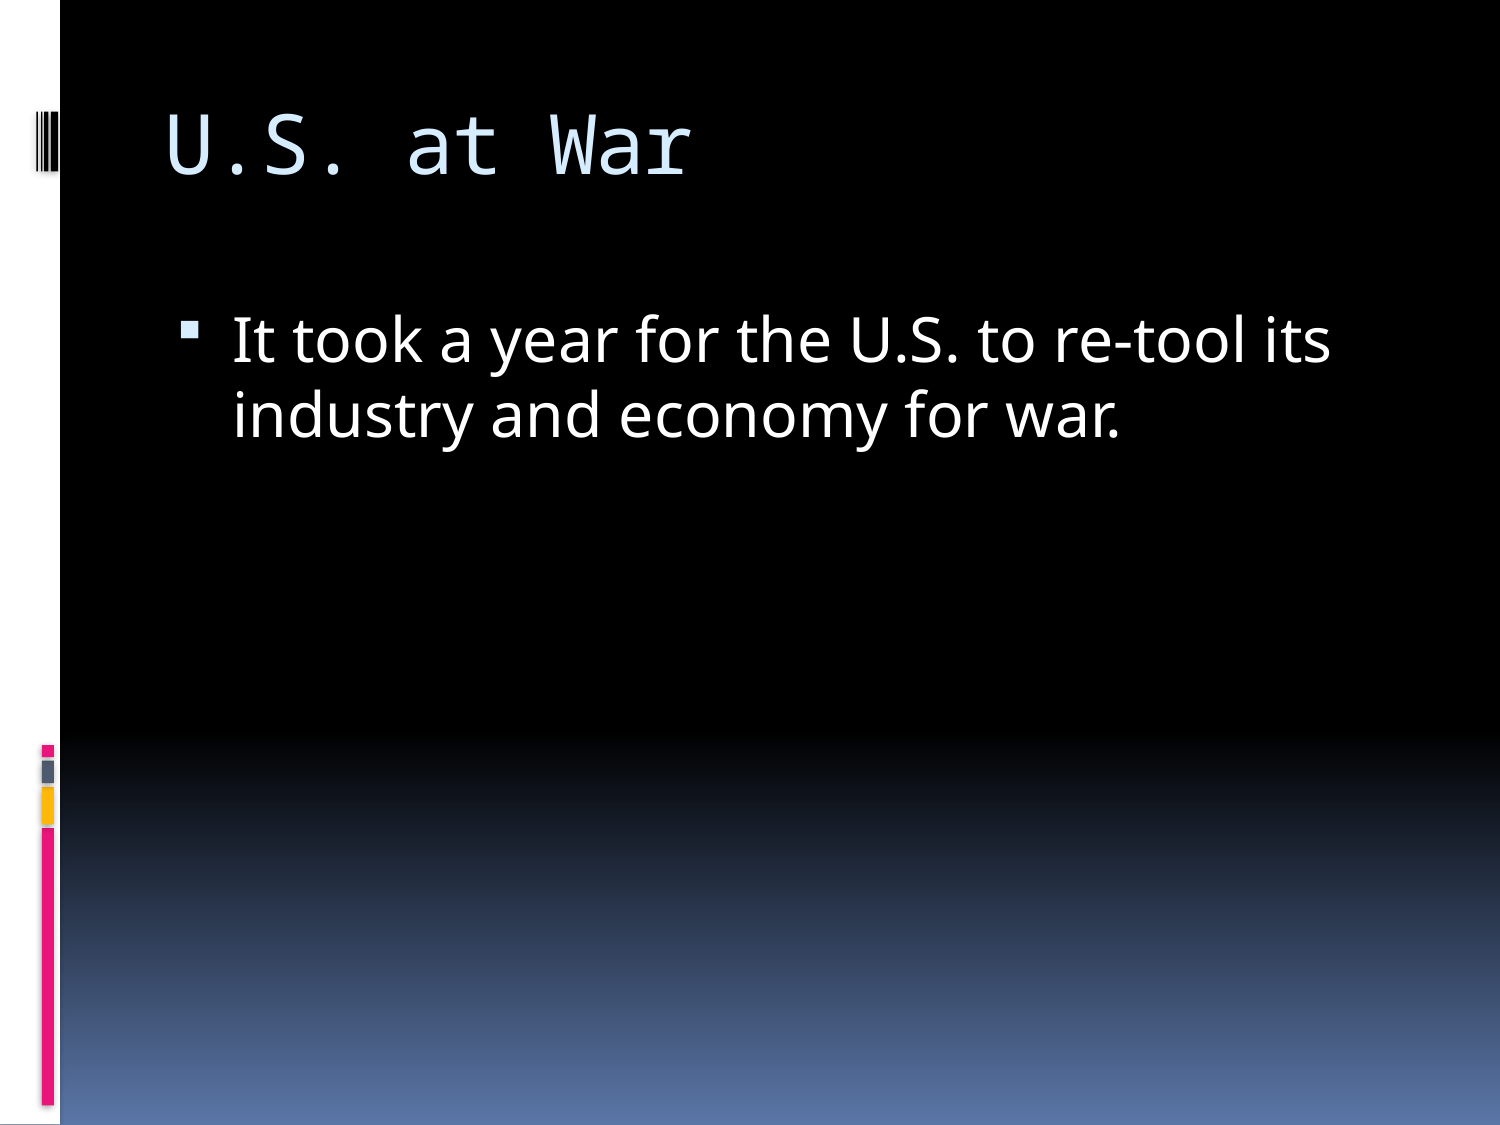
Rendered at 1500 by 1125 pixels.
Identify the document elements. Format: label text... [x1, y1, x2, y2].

title U.S. at War [150, 83, 1425, 234]
list It took a year for the U.S. to re-tool its industry and economy for war. [150, 292, 1425, 1043]
